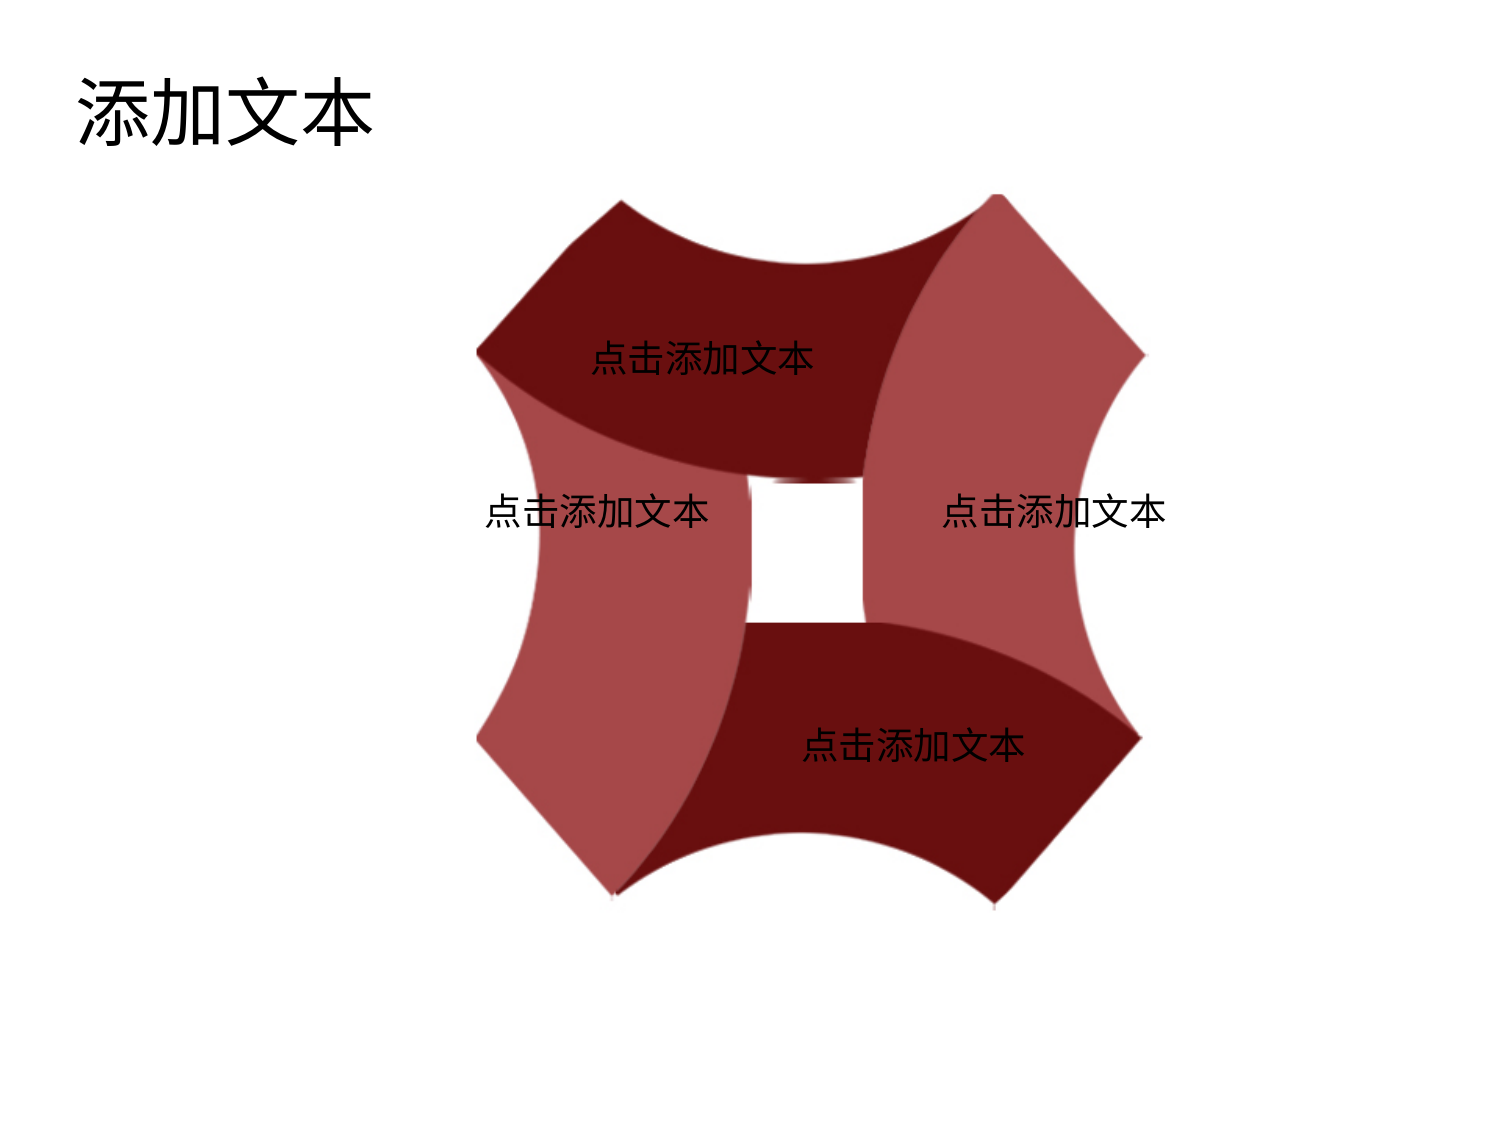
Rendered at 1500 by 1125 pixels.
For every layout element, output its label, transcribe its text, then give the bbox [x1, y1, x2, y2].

text_box 点击添加文本 [786, 714, 1042, 775]
text_box 点击添加文本 [575, 328, 831, 388]
text_box 点击添加文本 [927, 480, 1182, 541]
picture [0, 0, 1500, 1125]
text_box 点击添加文本 [470, 480, 725, 541]
text_box 添加文本 [60, 58, 391, 164]
